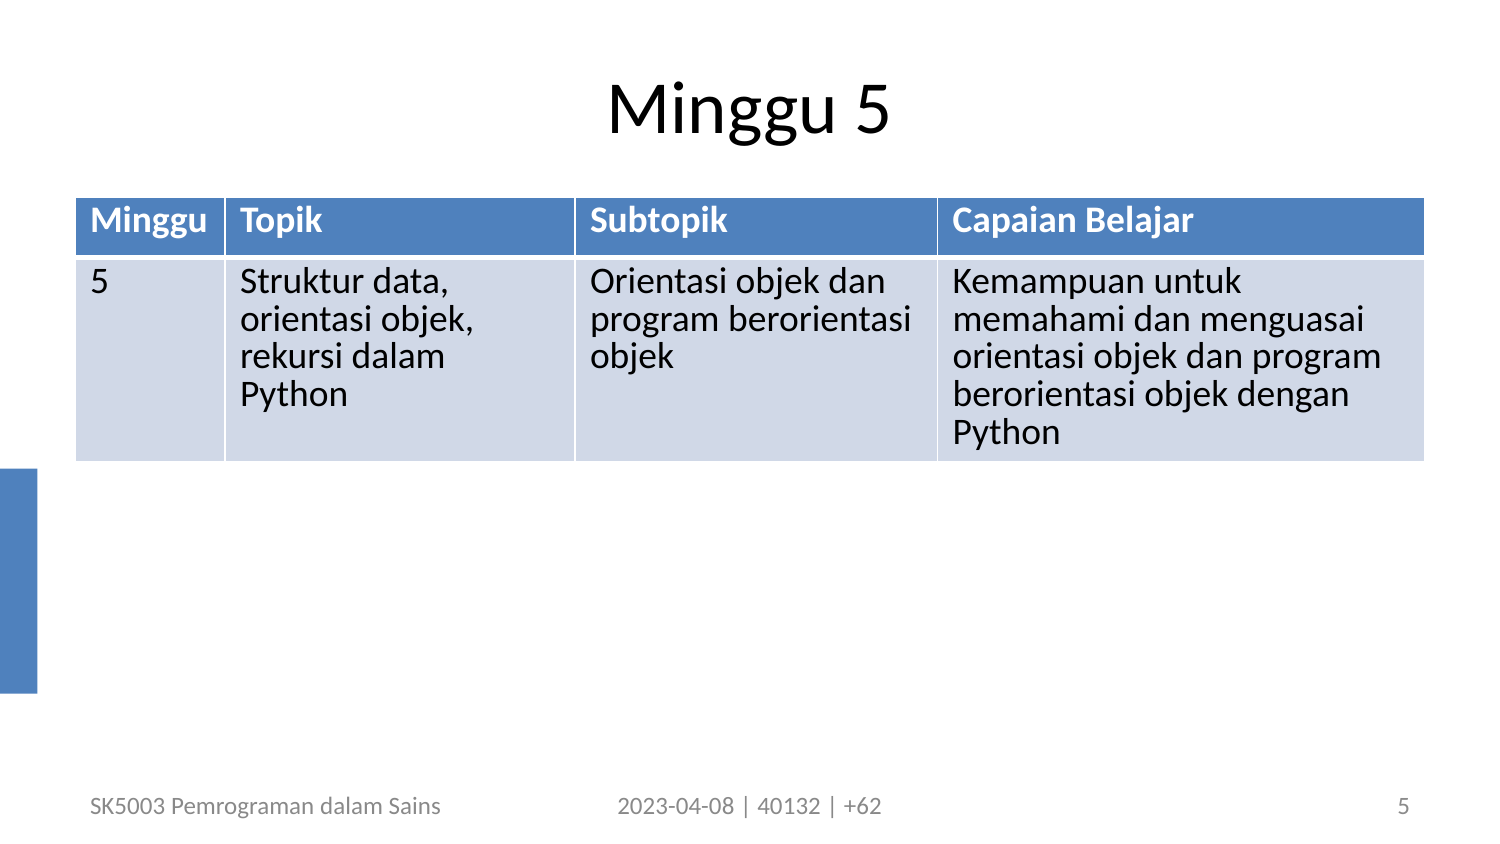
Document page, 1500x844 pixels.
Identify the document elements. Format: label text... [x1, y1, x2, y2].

table_header Minggu [76, 198, 224, 255]
slide_number SK5003 Pemrograman dalam Sains [75, 782, 463, 827]
table_cell Kemampuan untuk memahami dan menguasai orientasi objek dan program berorientasi objek dengan Python [938, 260, 1424, 461]
table_header Topik [226, 198, 574, 255]
table_cell 5 [76, 260, 224, 461]
table_cell Struktur data, orientasi objek, rekursi dalam Python [226, 260, 574, 461]
table_cell Orientasi objek dan program berorientasi objek [576, 260, 937, 461]
table_header Capaian Belajar [938, 198, 1424, 255]
table_header Subtopik [576, 198, 937, 255]
footer 2023-04-08 | 40132 | +62 [512, 782, 988, 827]
slide_number 5 [1074, 782, 1425, 827]
title Minggu 5 [74, 33, 1426, 175]
